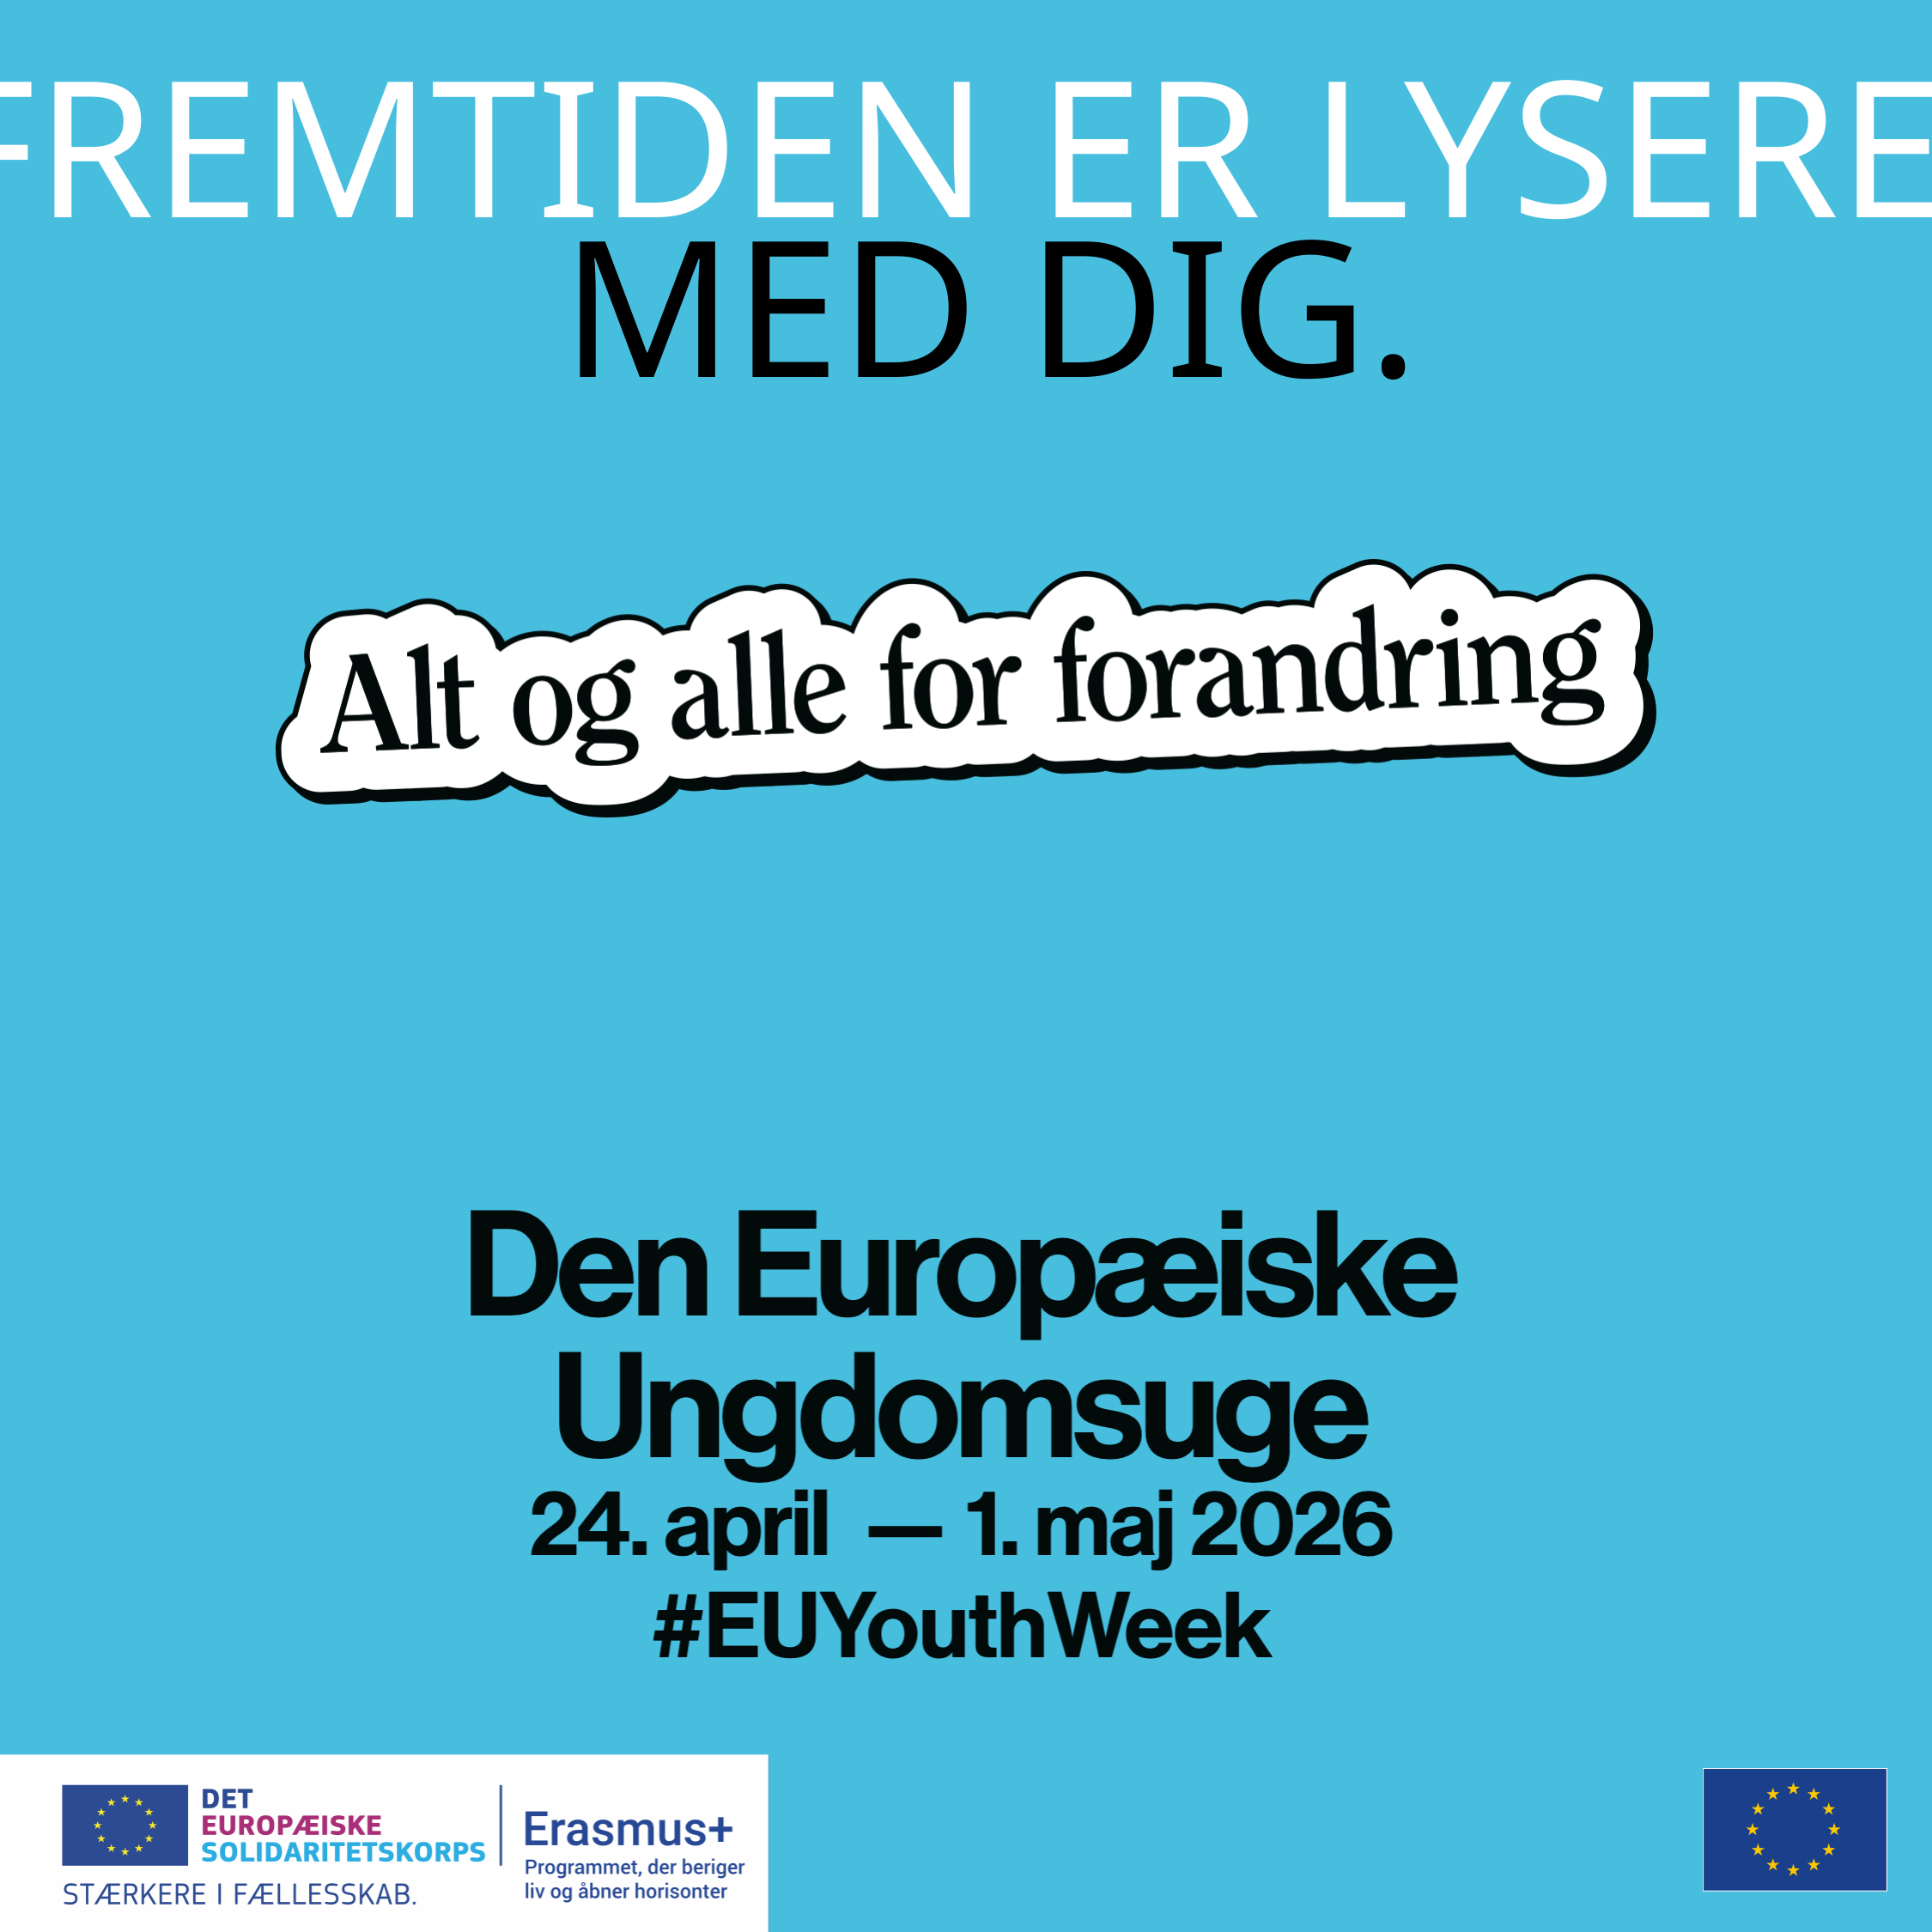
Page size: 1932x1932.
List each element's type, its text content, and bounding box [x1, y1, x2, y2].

picture [276, 559, 1656, 817]
picture [0, 1189, 1887, 1932]
text_box FREMTIDEN ER LYSERE MED DIG. [0, 86, 1932, 414]
